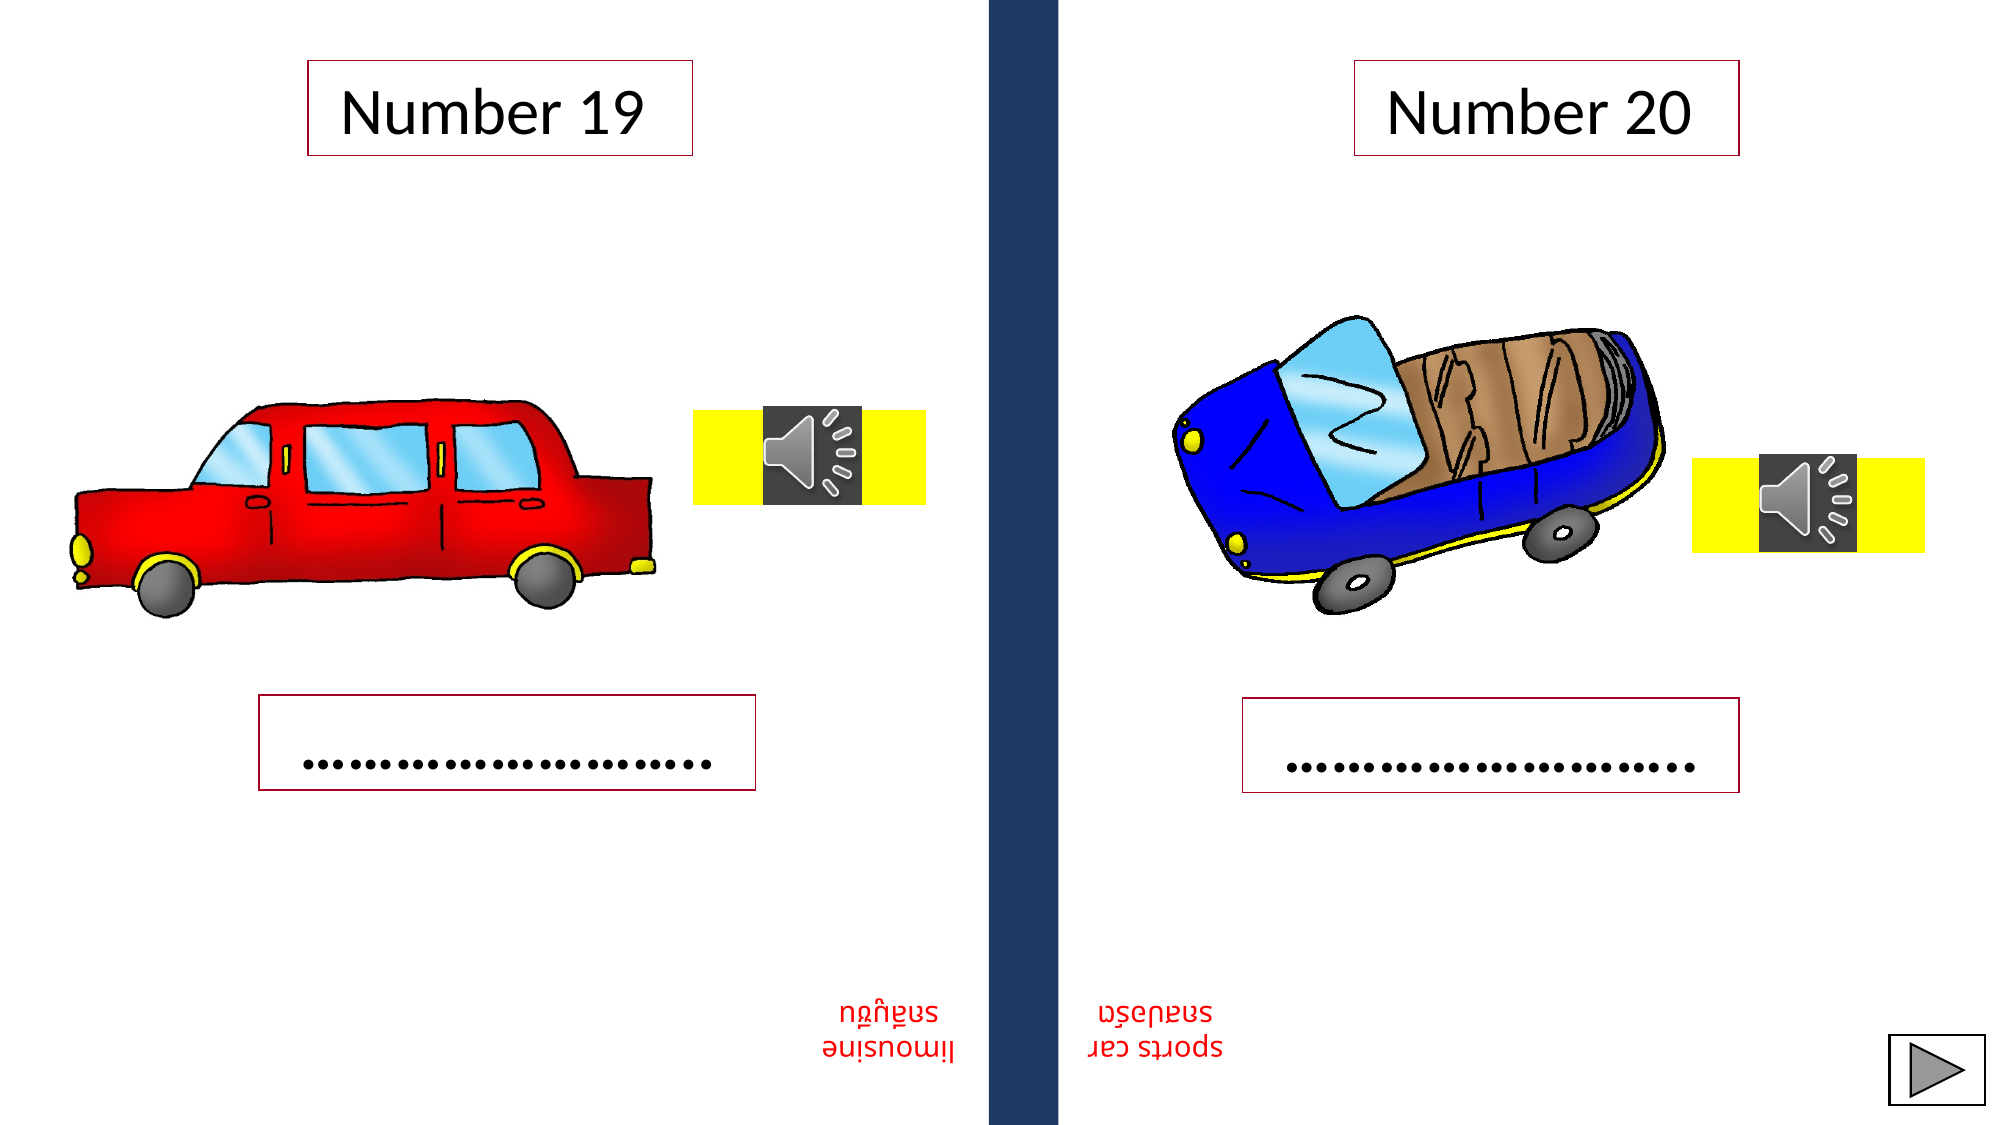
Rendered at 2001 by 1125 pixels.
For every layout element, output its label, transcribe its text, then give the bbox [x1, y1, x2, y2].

text_box …………………….. [259, 695, 756, 790]
table_header [1859, 458, 1925, 553]
table_header [1692, 458, 1758, 553]
table_header [693, 410, 762, 505]
text_box Number 19 [308, 60, 693, 156]
table_header [863, 410, 926, 505]
text_box [1888, 1034, 1986, 1106]
picture [1155, 246, 1689, 632]
text_box …………………….. [1242, 697, 1739, 793]
text_box limousine รถลีมูซีน [794, 993, 983, 1078]
picture [1758, 452, 1859, 553]
text_box sports car รถสปอร์ต [1067, 993, 1244, 1078]
text_box [988, 0, 1059, 1125]
picture [762, 405, 863, 506]
text_box Number 20 [1354, 60, 1739, 156]
picture [60, 379, 665, 632]
